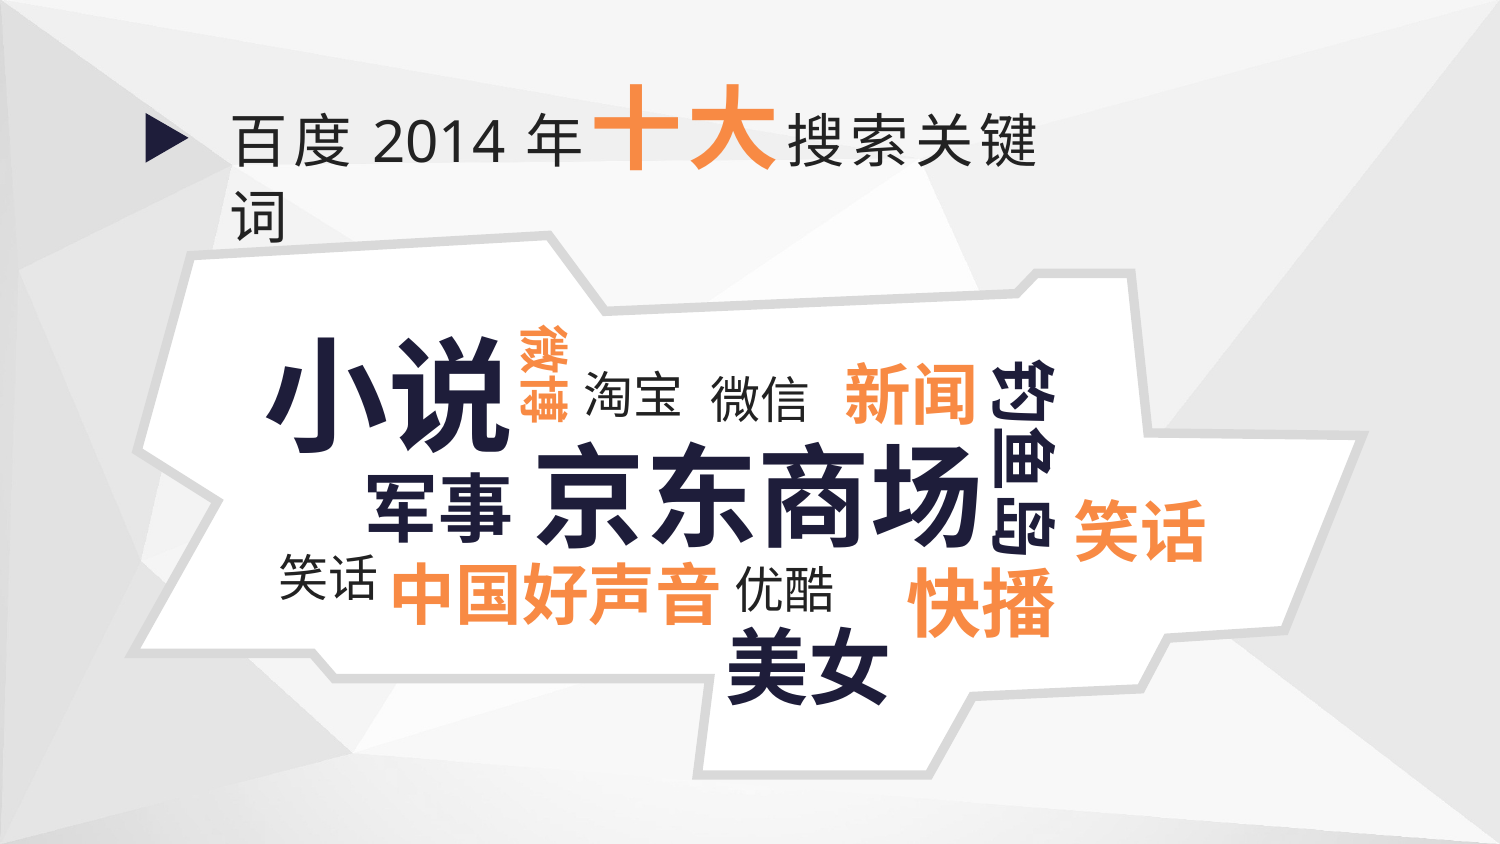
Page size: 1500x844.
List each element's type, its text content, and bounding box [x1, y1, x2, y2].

picture [0, 0, 1500, 844]
text_box 微信 [695, 361, 826, 418]
text_box 笑话 [1059, 482, 1223, 577]
text_box 钓鱼岛 [978, 344, 1073, 548]
text_box 京东商场 [517, 418, 998, 569]
text_box 新闻 [829, 345, 978, 418]
text_box 笑话 [264, 538, 394, 614]
text_box 快播 [892, 548, 1072, 654]
text_box 中国好声音 [373, 545, 738, 640]
text_box 军事 [349, 454, 517, 545]
text_box 美女 [710, 608, 908, 724]
text_box [145, 112, 189, 163]
text_box 微博 [507, 309, 583, 439]
text_box 小说 [248, 310, 517, 475]
text_box [128, 252, 1366, 778]
text_box 淘宝 [583, 355, 699, 418]
text_box 百度2014年十大搜索关键词 [214, 63, 1053, 258]
text_box 优酷 [720, 551, 850, 627]
